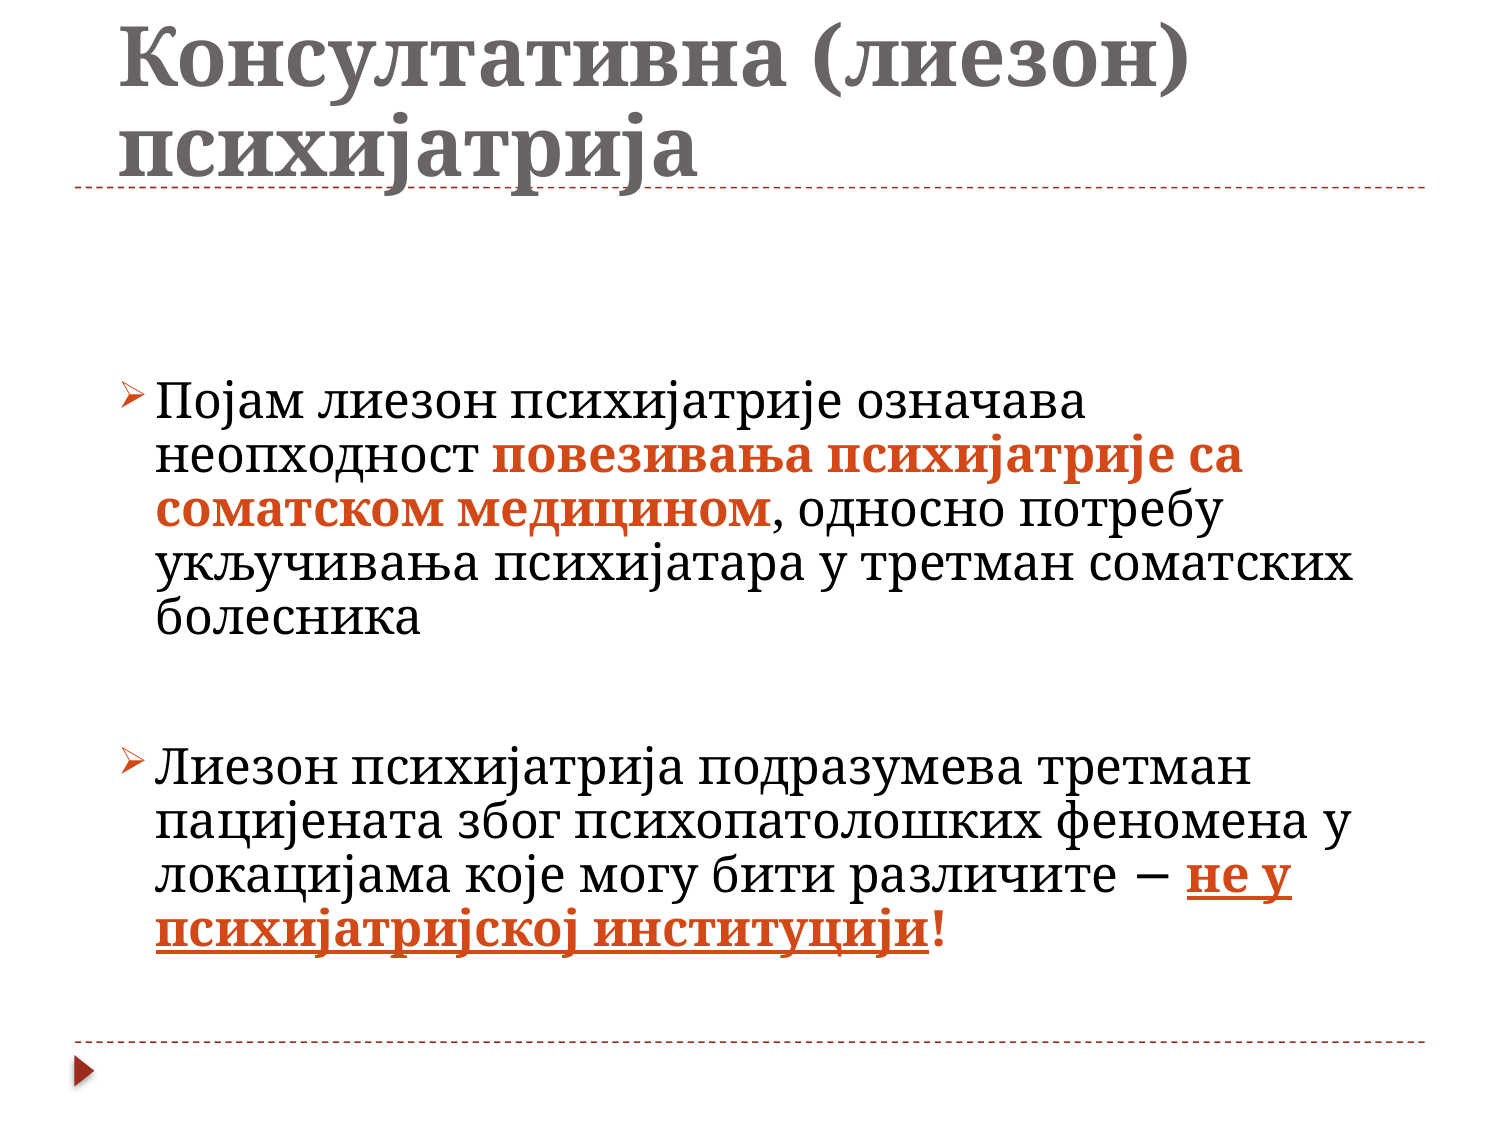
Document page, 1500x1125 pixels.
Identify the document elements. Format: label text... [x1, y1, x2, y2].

list Појам лиезон психијатрије означава неопходност повезивања психијатрије са соматском медицином, односно потребу укључивања психијатара у третман соматских болесника Лиезон психијатрија подразумева третман пацијената због психопатолошких феномена у локацијама које могу бити различите − не у психијатријској институцији! [102, 212, 1398, 1014]
title Консултативна (лиезон) психијатрија [102, 59, 1398, 151]
